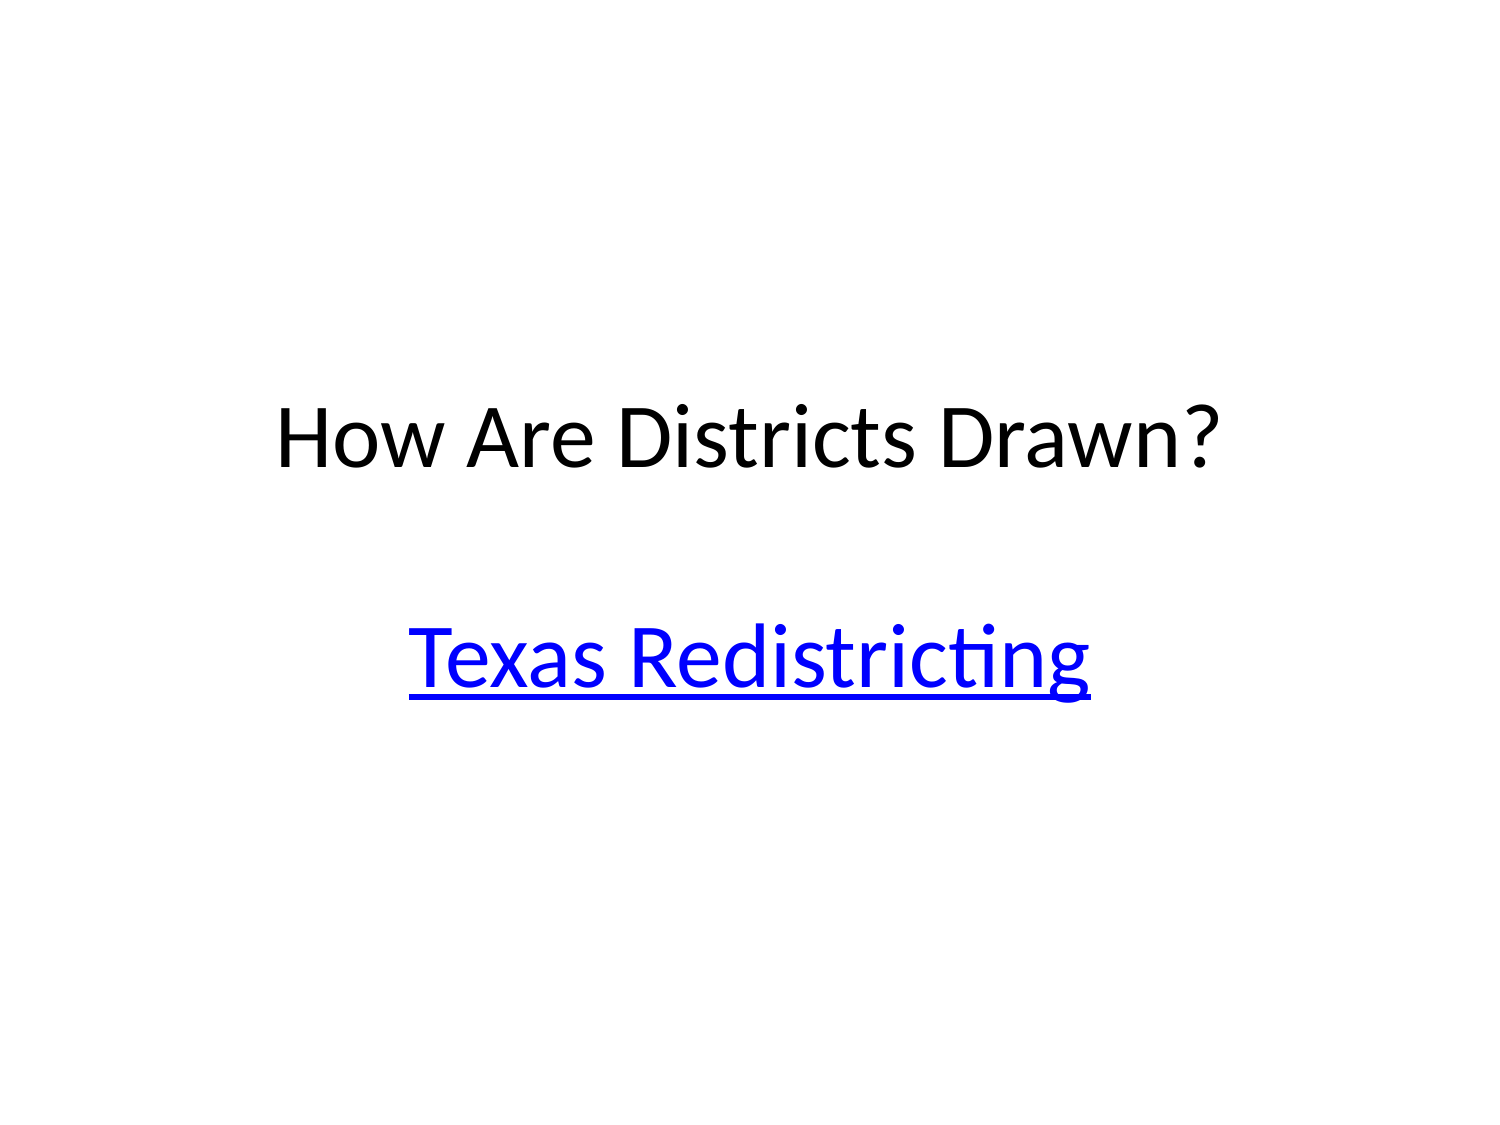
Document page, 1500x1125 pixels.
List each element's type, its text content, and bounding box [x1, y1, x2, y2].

title How Are Districts Drawn? Texas Redistricting [74, 44, 1426, 1038]
